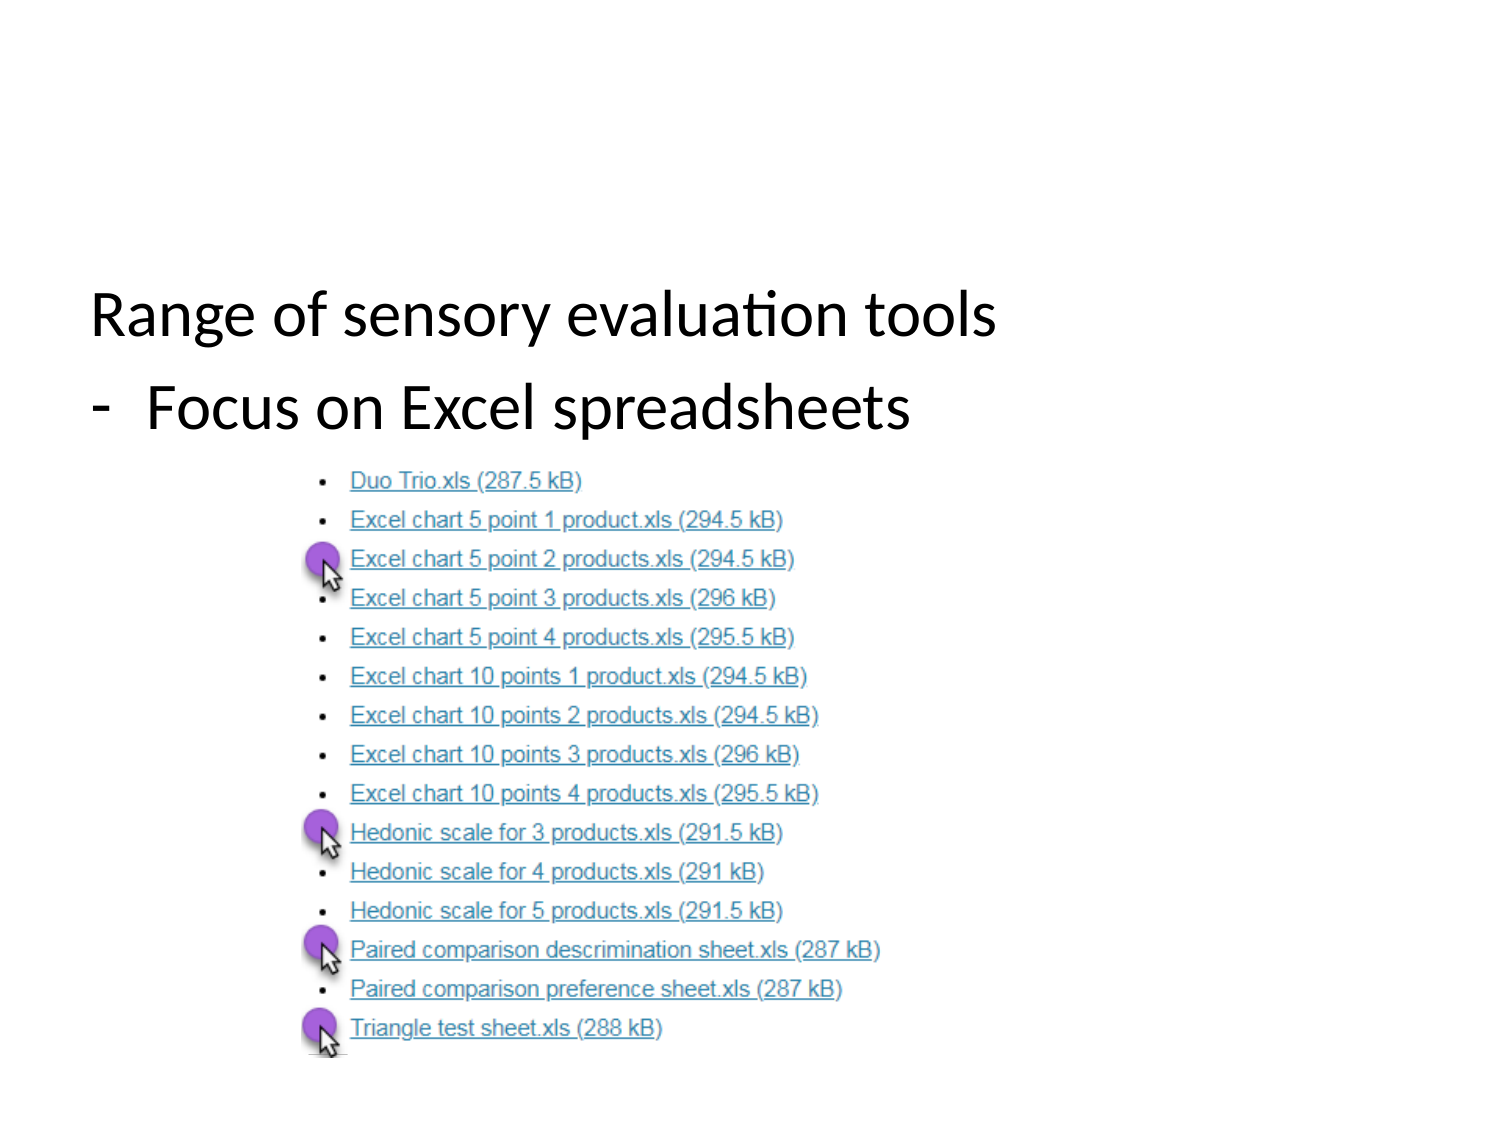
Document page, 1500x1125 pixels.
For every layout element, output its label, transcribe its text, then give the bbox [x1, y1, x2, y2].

list Range of sensory evaluation tools Focus on Excel spreadsheets [75, 262, 1425, 1005]
picture [300, 455, 916, 1058]
